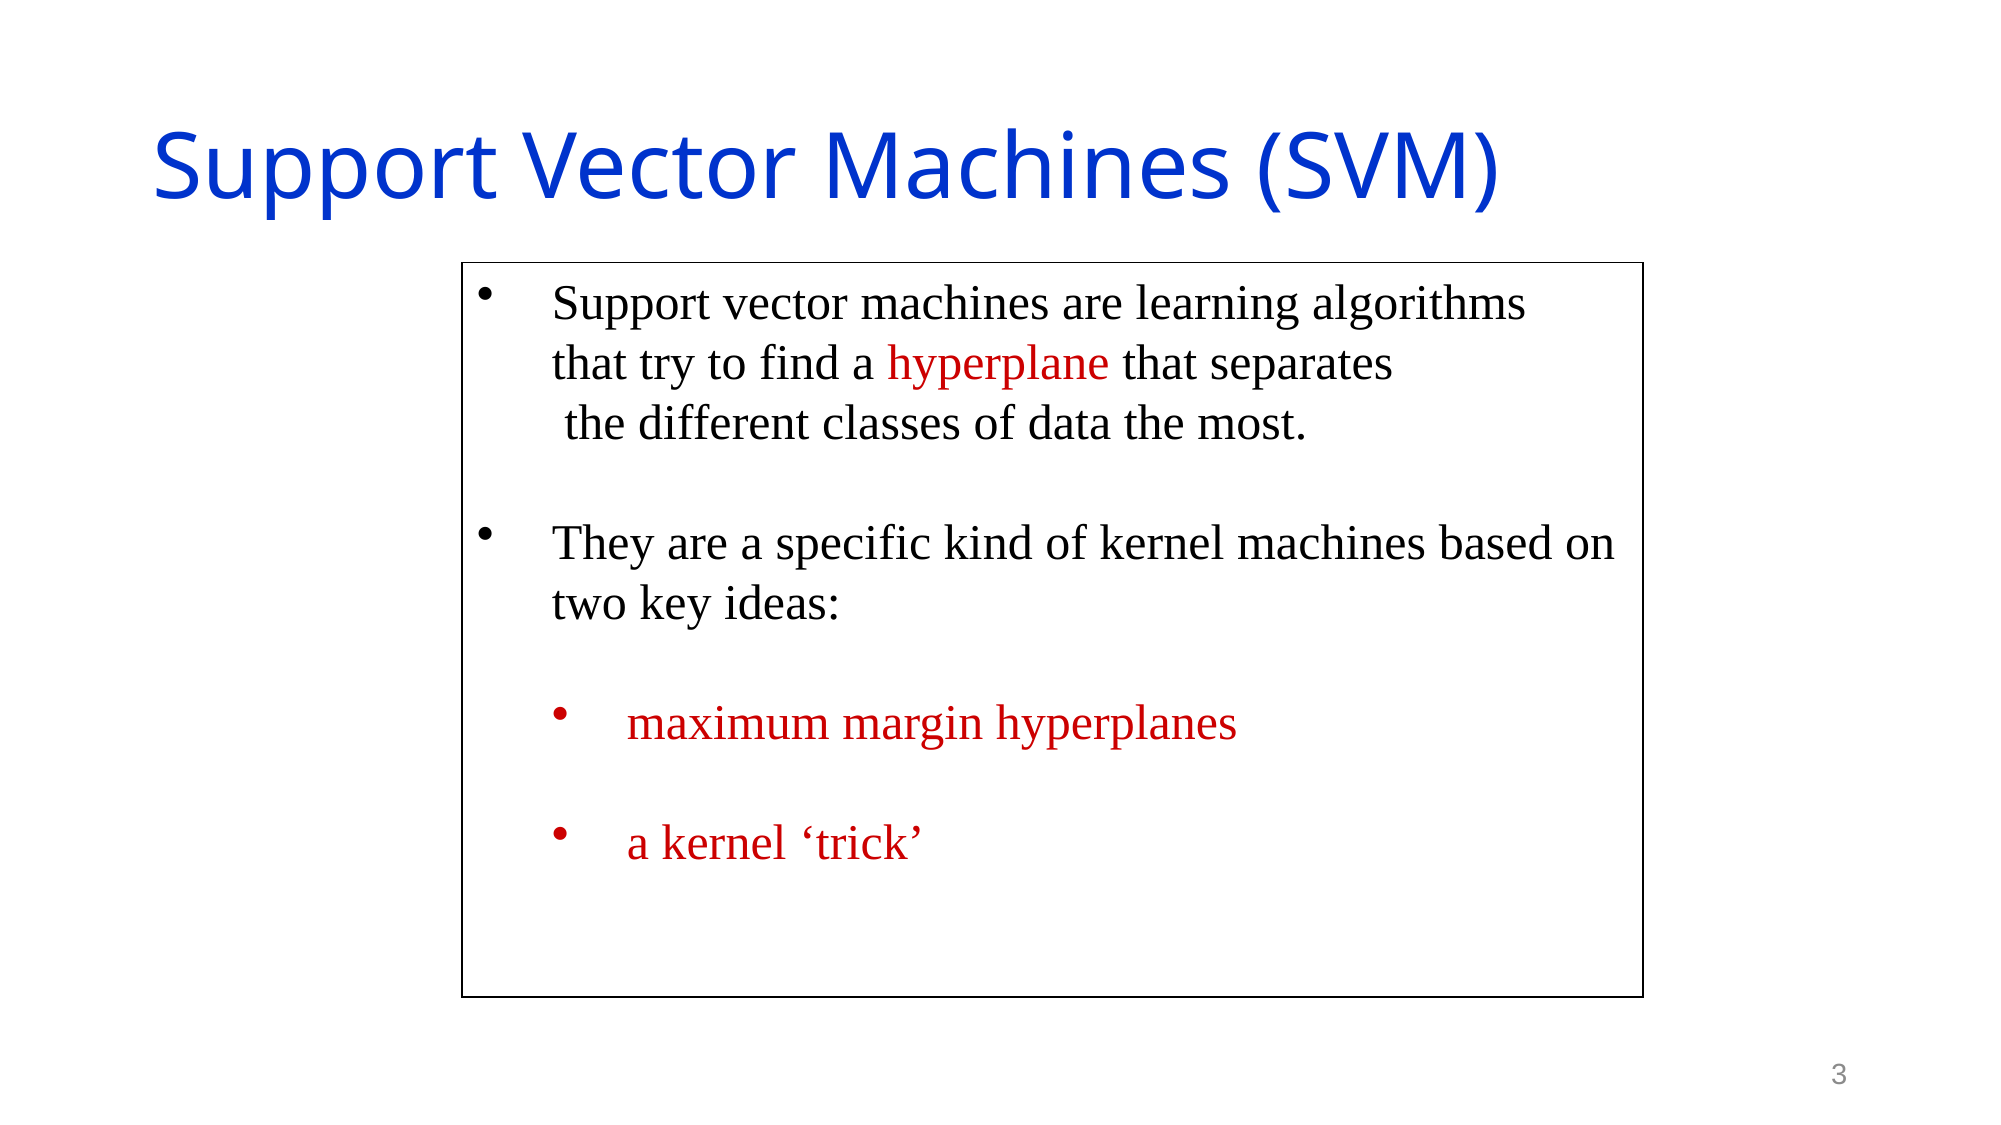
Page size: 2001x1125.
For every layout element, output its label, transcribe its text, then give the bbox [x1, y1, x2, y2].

slide_number 3 [1412, 1042, 1863, 1103]
title Support Vector Machines (SVM) [137, 59, 1863, 278]
text_box Support vector machines are learning algorithms that try to find a hyperplane that separates the different classes of data the most. They are a specific kind of kernel machines based on two key ideas: maximum margin hyperplanes a kernel ‘trick’ [462, 262, 1644, 998]
